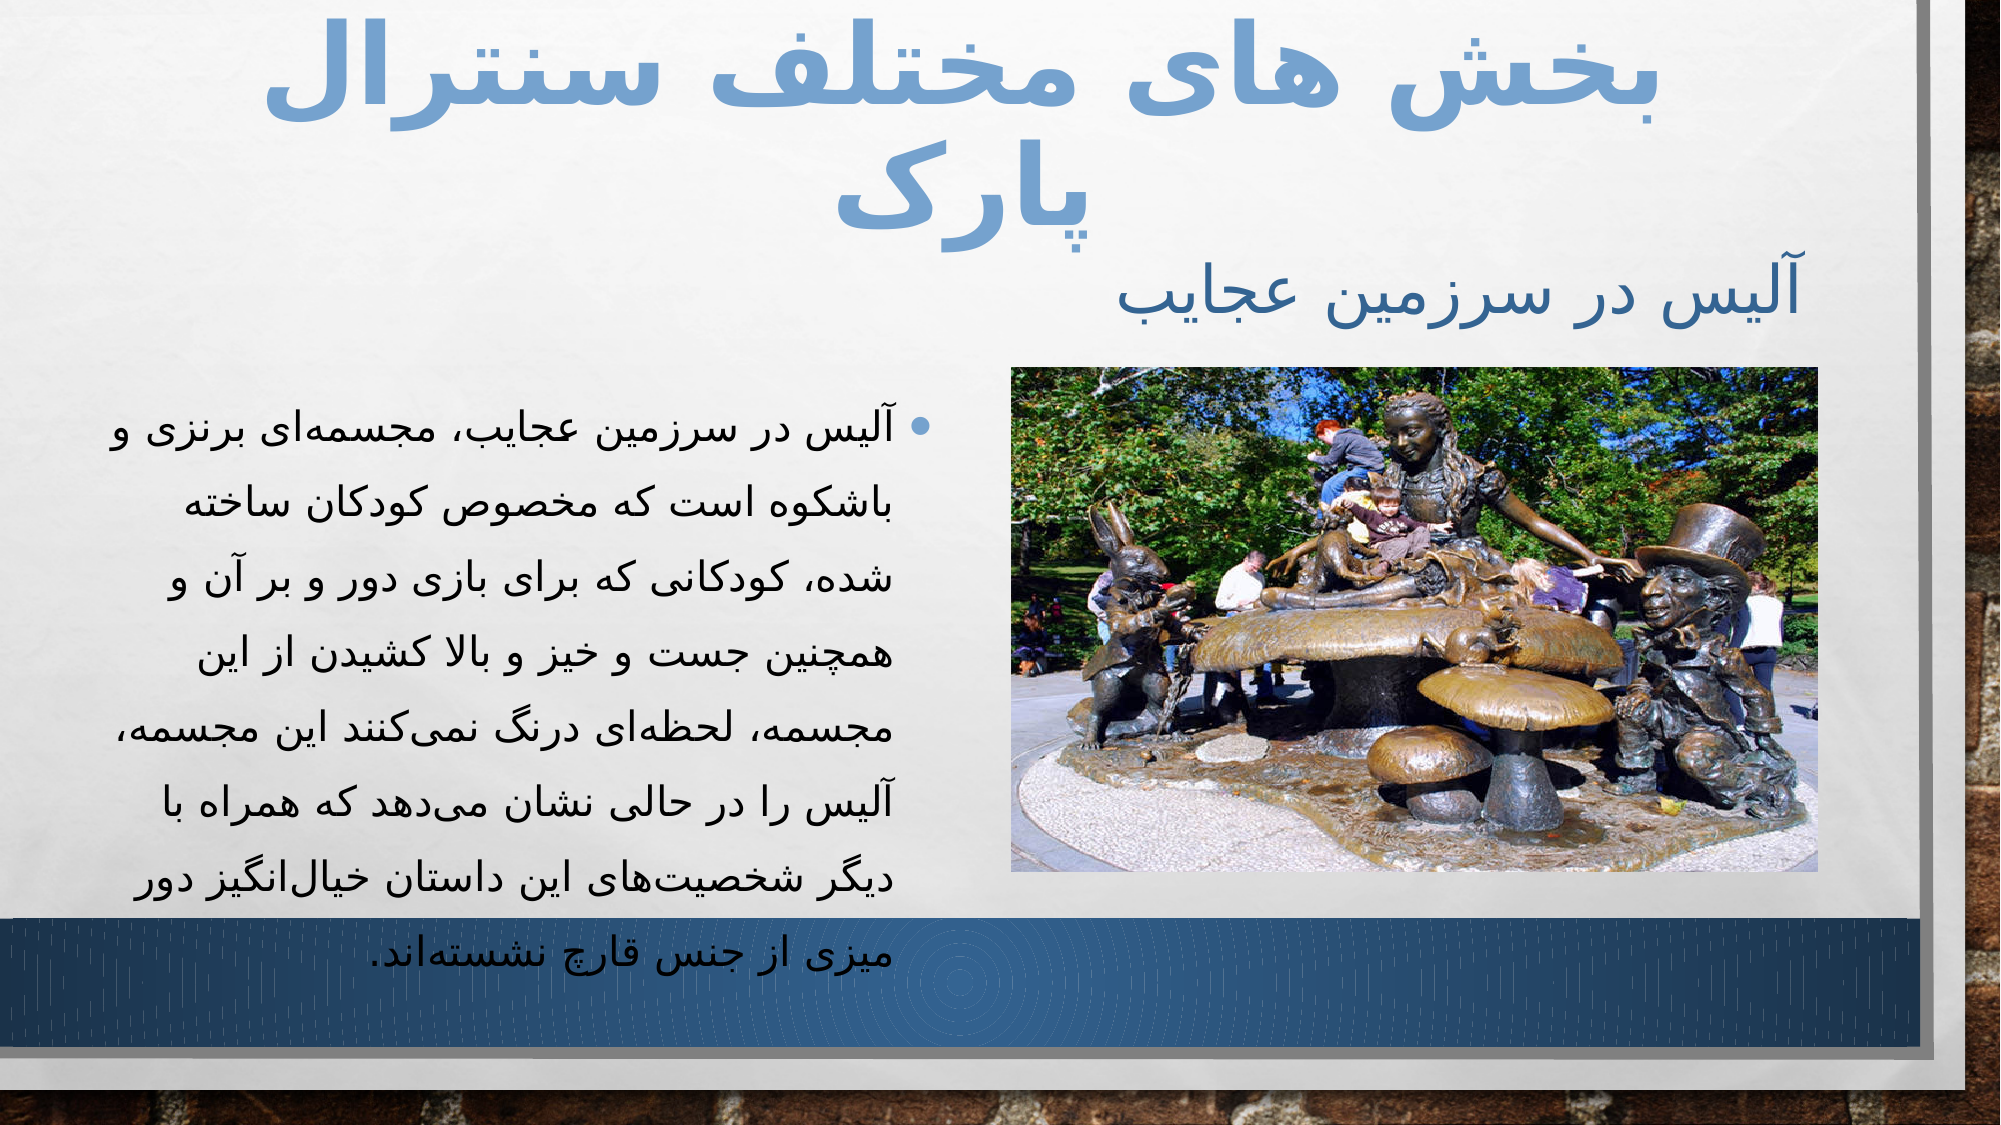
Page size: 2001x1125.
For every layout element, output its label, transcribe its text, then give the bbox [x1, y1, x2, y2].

list آلیس در سرزمین عجایب، مجسمه‌ای برنزی و باشکوه است که مخصوص کودکان ساخته شده، کودکانی که برای بازی دور و بر آن و همچنین جست و خیز و بالا کشیدن از این مجسمه، لحظه‌ای درنگ نمی‌کنند این مجسمه، آلیس را در حالی نشان می‌دهد که همراه با دیگر شخصیت‌های این داستان خیال‌انگیز دور میزی از جنس قارچ نشسته‌اند. [82, 367, 948, 882]
list آلیس در سرزمین عجایب [984, 223, 1820, 336]
picture [0, 0, 2000, 1125]
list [1011, 367, 1818, 872]
title بخش های مختلف سنترال پارک [111, 33, 1817, 224]
